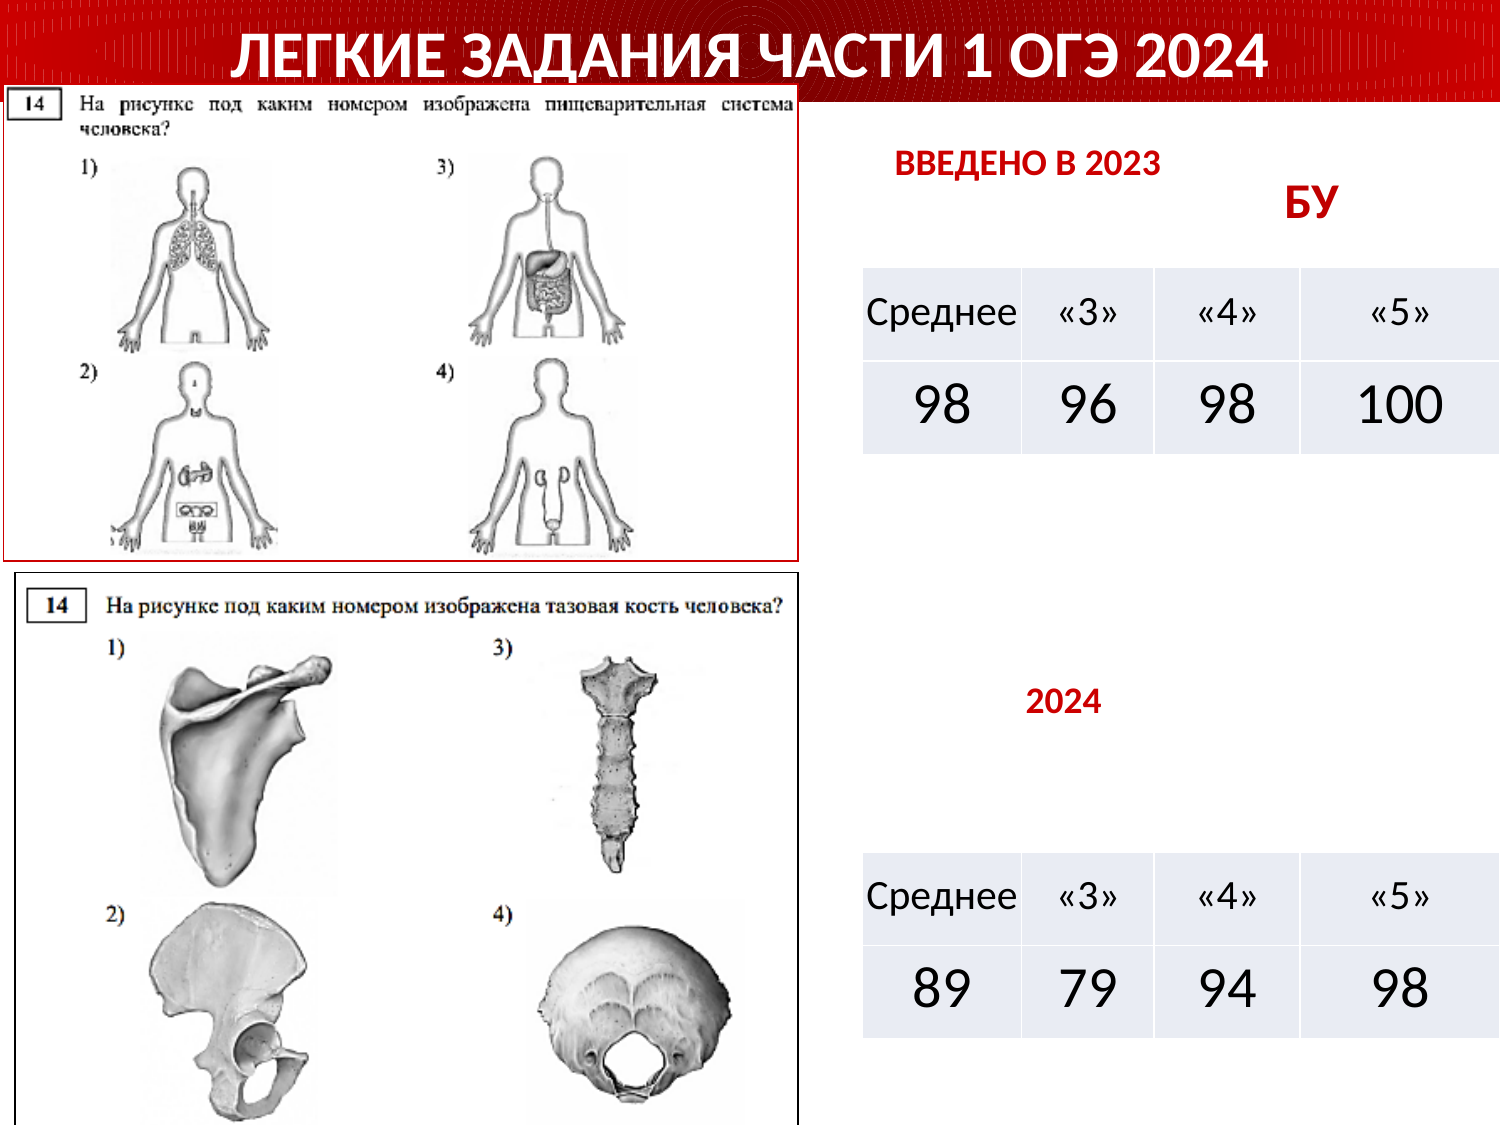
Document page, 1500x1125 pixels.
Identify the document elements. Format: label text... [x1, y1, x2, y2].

table_cell 98 [1301, 946, 1499, 1038]
table_cell 96 [1022, 362, 1153, 454]
table_header «3» [1022, 268, 1153, 360]
table_cell 89 [863, 946, 1021, 1038]
table_cell 100 [1301, 362, 1499, 454]
text_box БУ [1269, 160, 1459, 236]
table_header Среднее [863, 853, 1021, 945]
table_header «5» [1301, 853, 1499, 945]
table_cell 79 [1022, 946, 1153, 1038]
picture [15, 572, 798, 1125]
title ЛЕГКИЕ ЗАДАНИЯ ЧАСТИ 1 ОГЭ 2024 [0, 0, 1500, 102]
text_box ВВЕДЕНО В 2023 [879, 130, 1329, 191]
table_header «3» [1022, 853, 1153, 945]
table_cell 98 [1155, 362, 1299, 454]
table_header Среднее [863, 268, 1021, 360]
picture [3, 84, 798, 561]
table_header «4» [1155, 268, 1299, 360]
text_box 2024 [1010, 668, 1460, 729]
table_header «5» [1301, 268, 1499, 360]
table_cell 98 [863, 362, 1021, 454]
table_cell 94 [1155, 946, 1299, 1038]
table_header «4» [1155, 853, 1299, 945]
